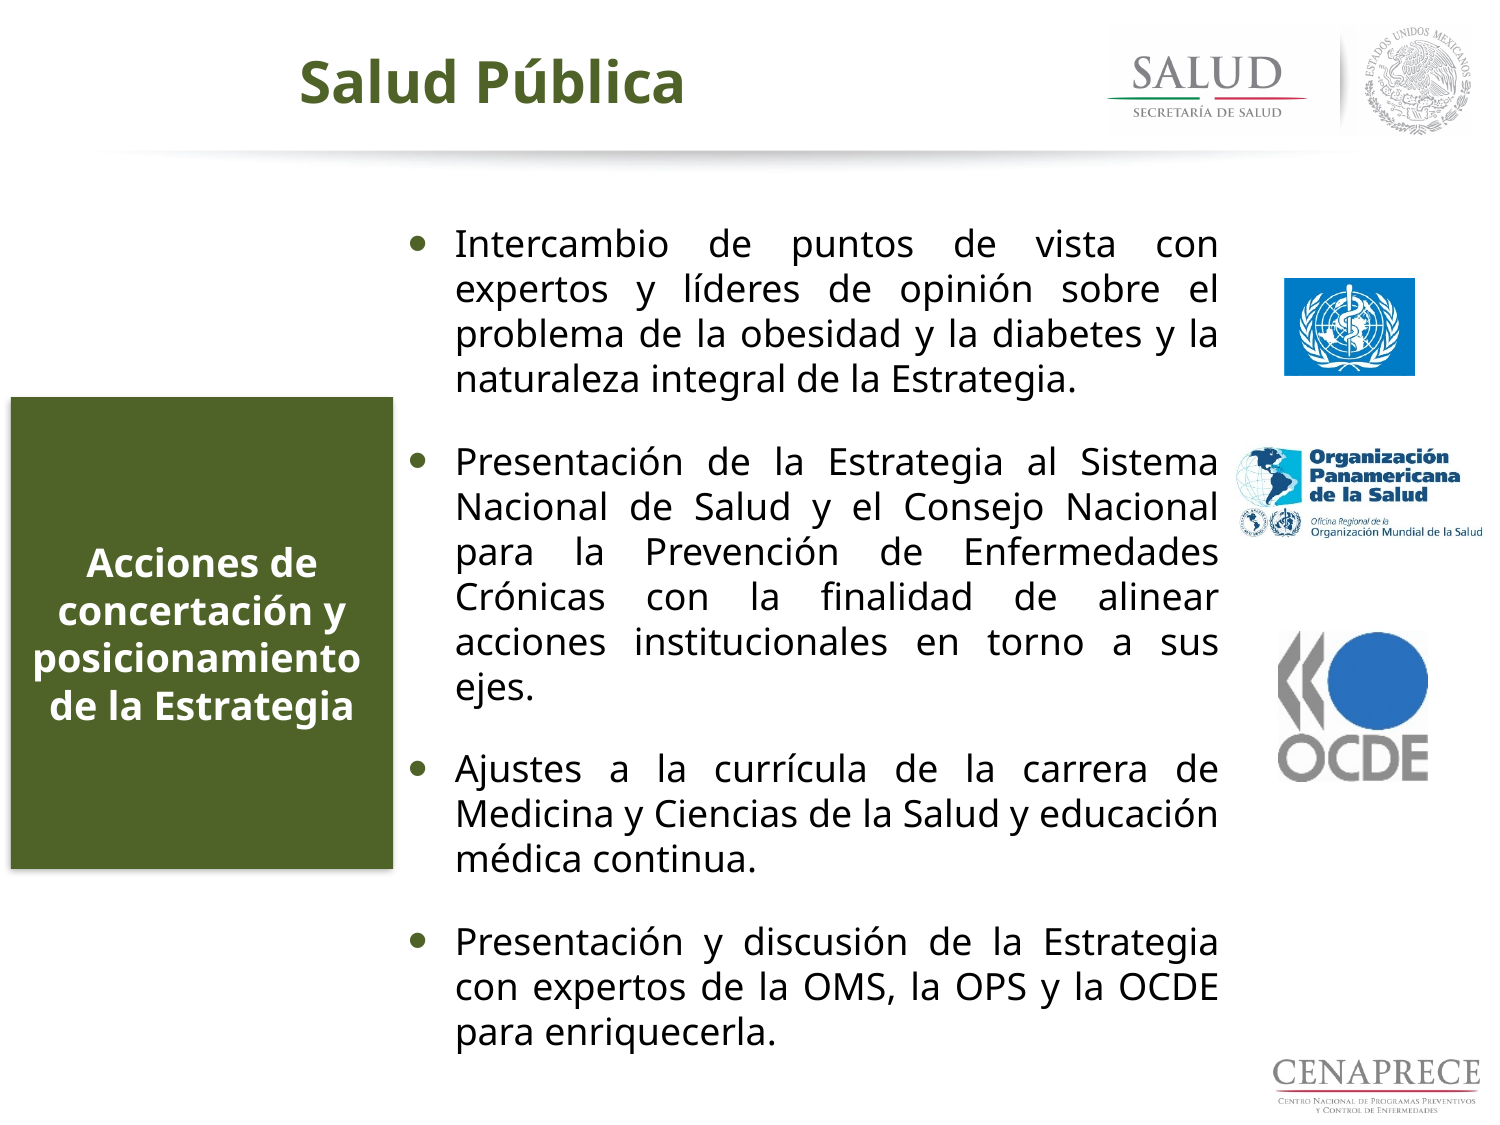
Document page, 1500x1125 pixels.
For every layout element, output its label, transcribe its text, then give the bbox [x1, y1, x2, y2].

picture [1234, 442, 1485, 545]
text_box Salud Pública [0, 0, 987, 161]
picture [1284, 278, 1415, 377]
picture [1278, 631, 1428, 783]
text_box Acciones de concertación y posicionamiento de la Estrategia [9, 395, 393, 871]
picture [75, 143, 1393, 183]
picture [1273, 1059, 1480, 1113]
text_box Intercambio de puntos de vista con expertos y líderes de opinión sobre el problema de la obesidad y la diabetes y la naturaleza integral de la Estrategia. Presentación de la Estrategia al Sistema Nacional de Salud y el Consejo Nacional para la Prevención de Enfermedades Crónicas con la finalidad de alinear acciones institucionales en torno a sus ejes. Ajustes a la currícula de la carrera de Medicina y Ciencias de la Salud y educación médica continua. Presentación y discusión de la Estrategia con expertos de la OMS, la OPS y la OCDE para enriquecerla. [393, 212, 1235, 1061]
picture [1107, 25, 1471, 137]
